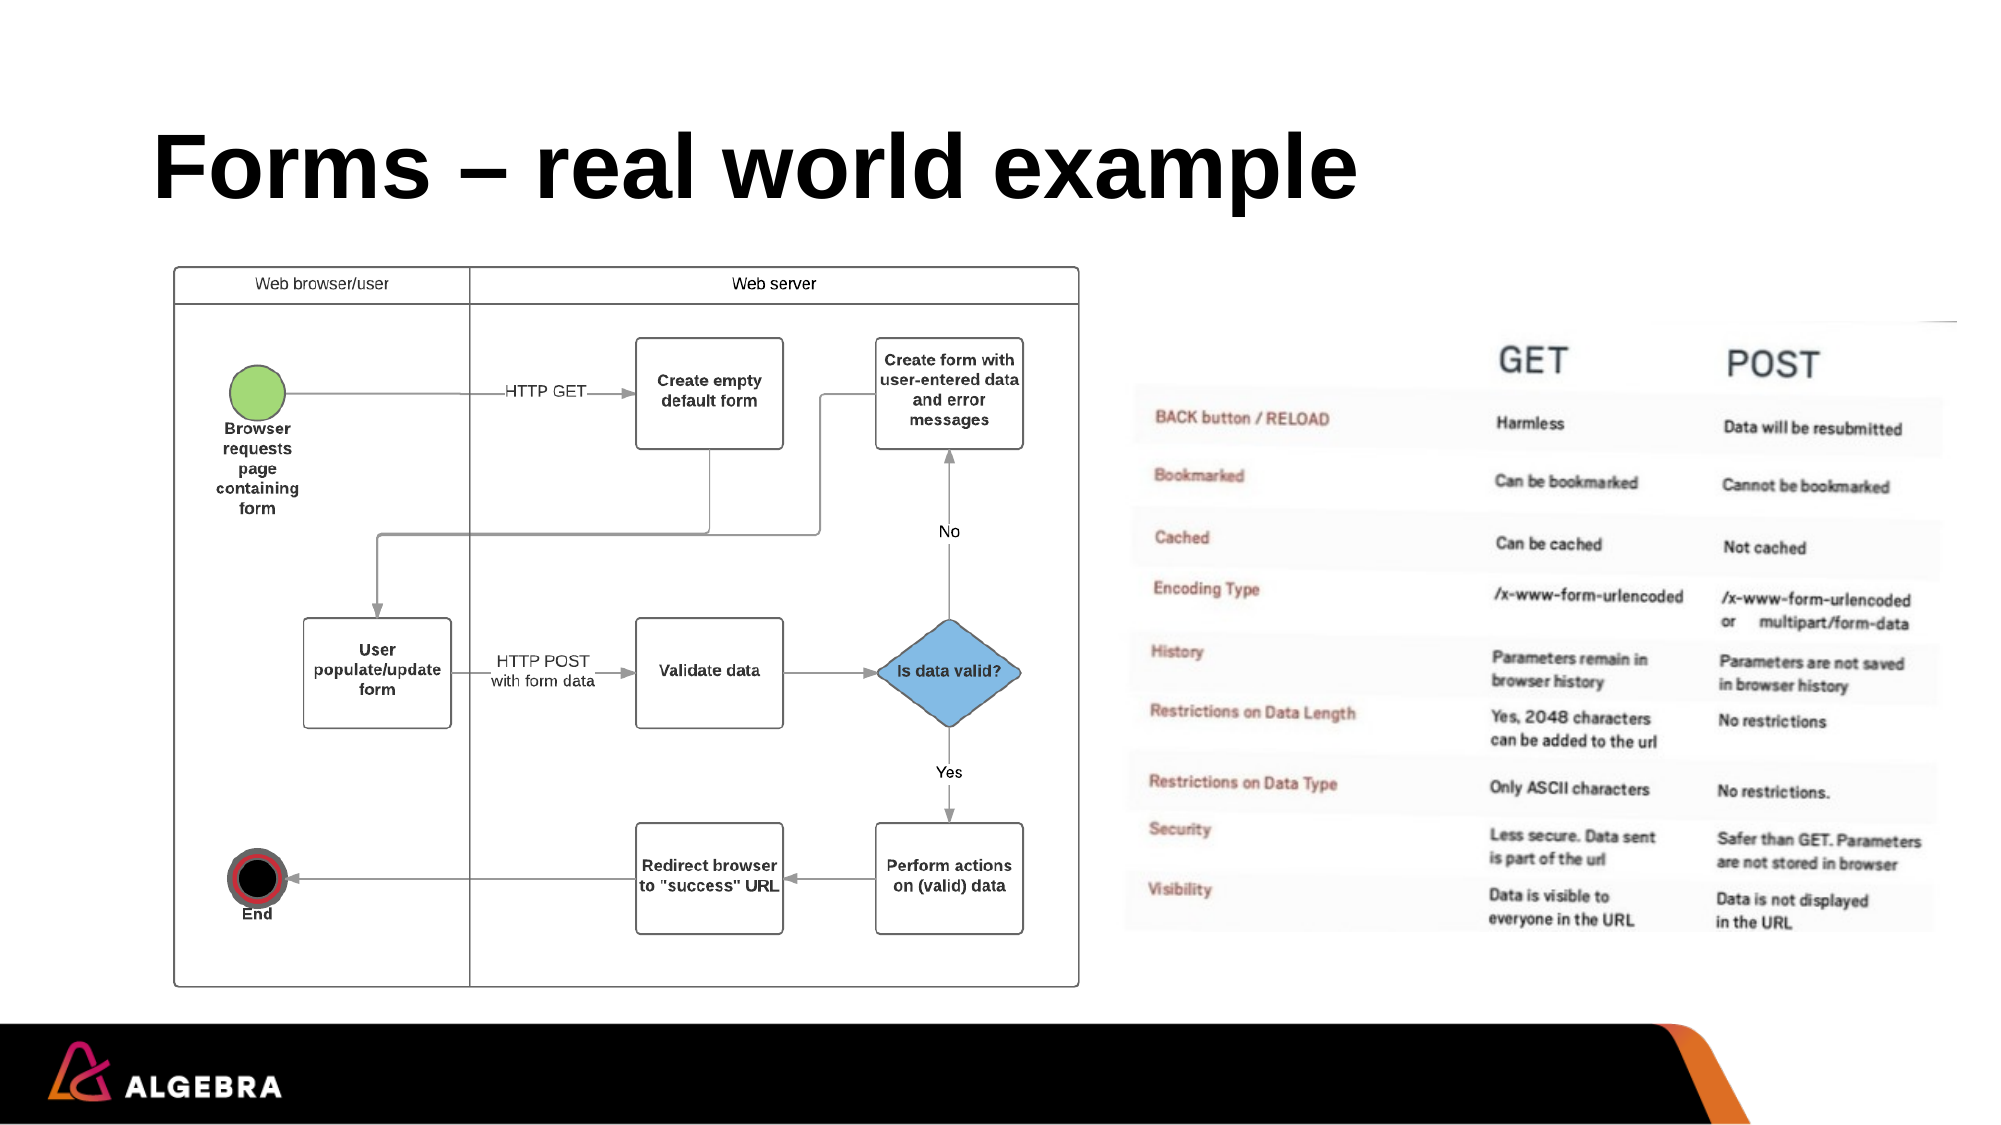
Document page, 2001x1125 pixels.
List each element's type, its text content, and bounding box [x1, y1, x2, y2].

title Forms – real world example [137, 59, 1863, 278]
picture [0, 230, 1958, 1125]
